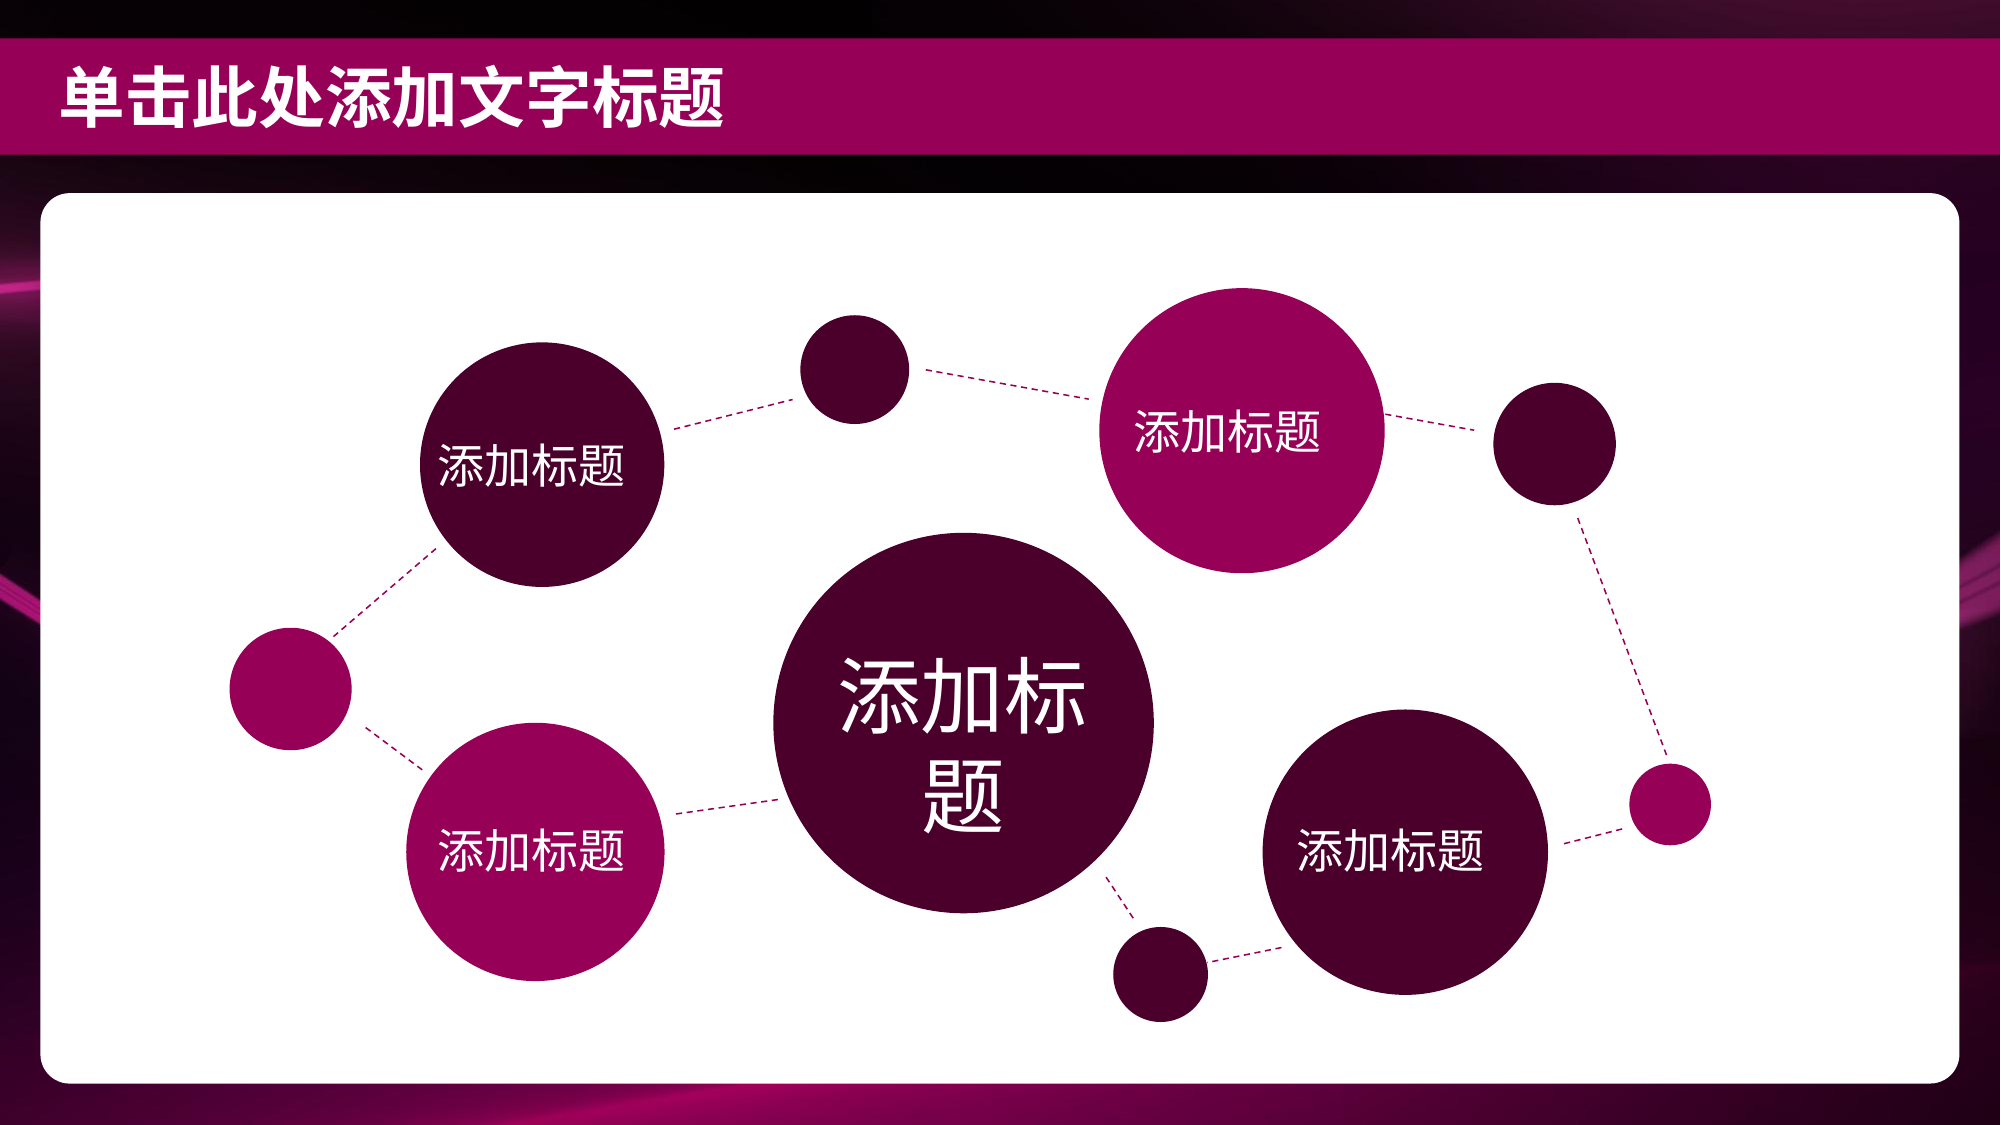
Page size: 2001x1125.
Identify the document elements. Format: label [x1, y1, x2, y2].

text_box [773, 532, 1154, 914]
text_box [419, 342, 734, 587]
text_box [1262, 709, 1593, 995]
text_box [406, 722, 734, 982]
text_box [1493, 382, 1616, 506]
text_box [800, 315, 910, 425]
picture [0, 155, 2000, 1125]
text_box [1099, 288, 1430, 574]
text_box [1629, 763, 1712, 846]
text_box [229, 627, 352, 751]
text_box [1113, 926, 1208, 1023]
picture [0, 0, 2000, 38]
